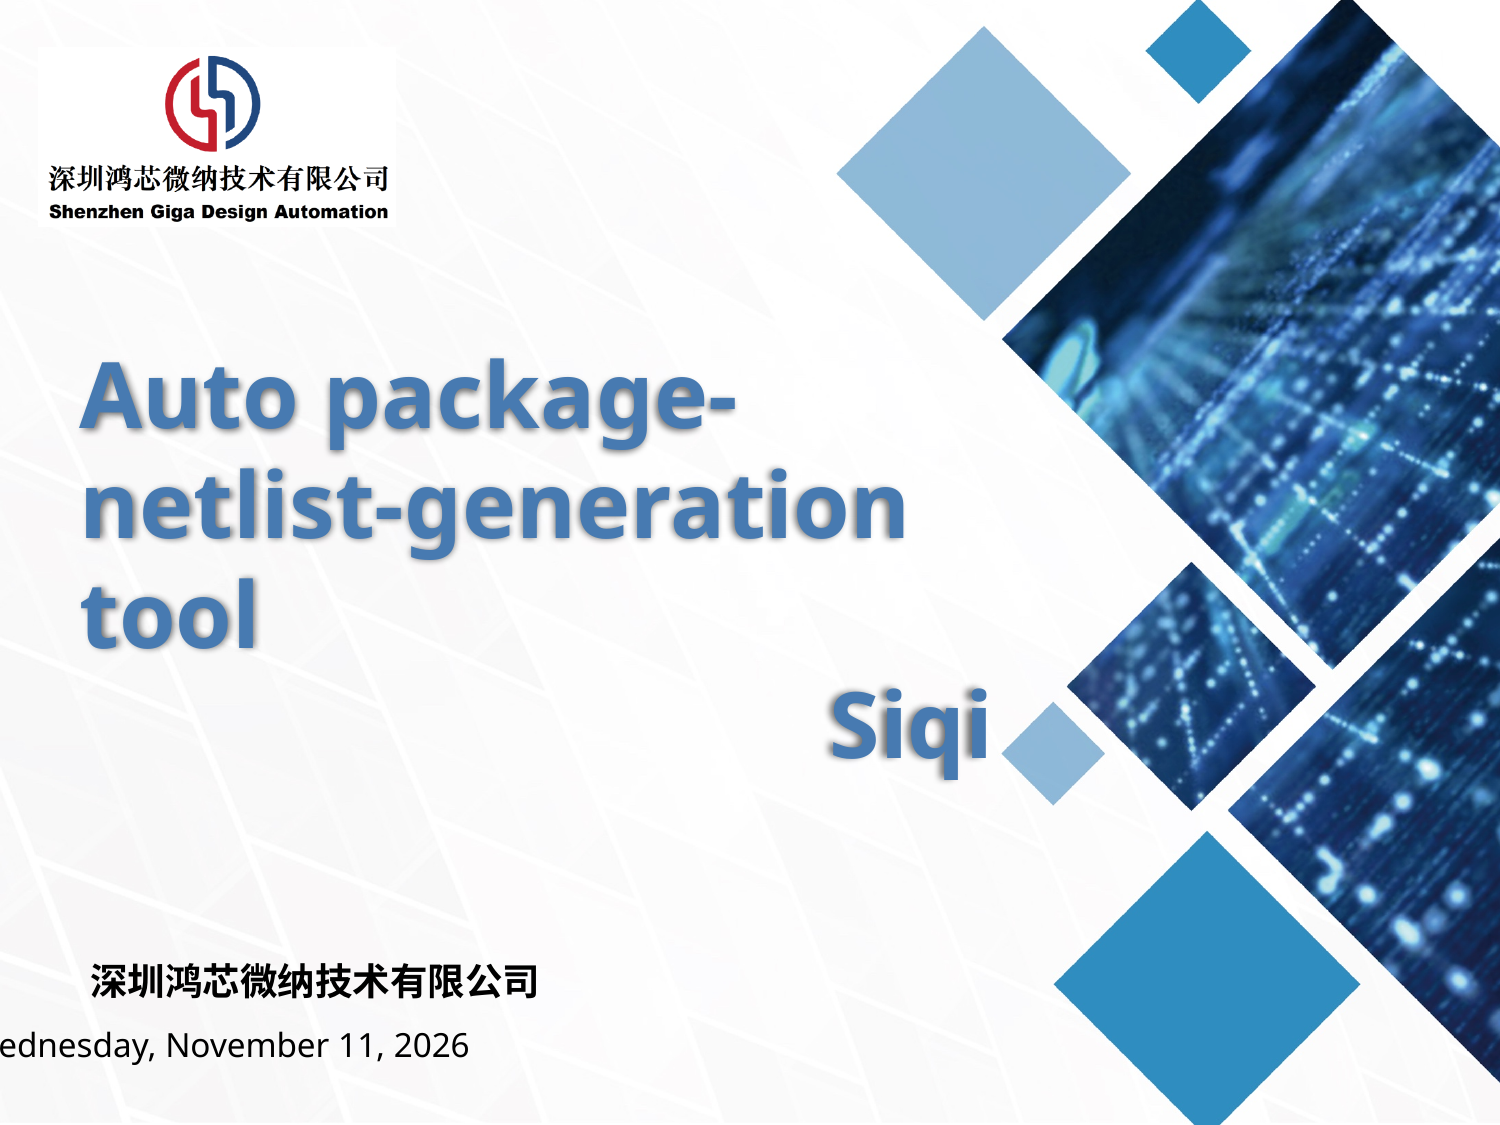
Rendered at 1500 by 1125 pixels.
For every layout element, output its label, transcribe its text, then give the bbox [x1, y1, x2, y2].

picture [3, 1041, 12, 1046]
picture [0, 0, 1500, 1125]
title Auto package-netlist-generation tool Siqi [64, 361, 1046, 752]
